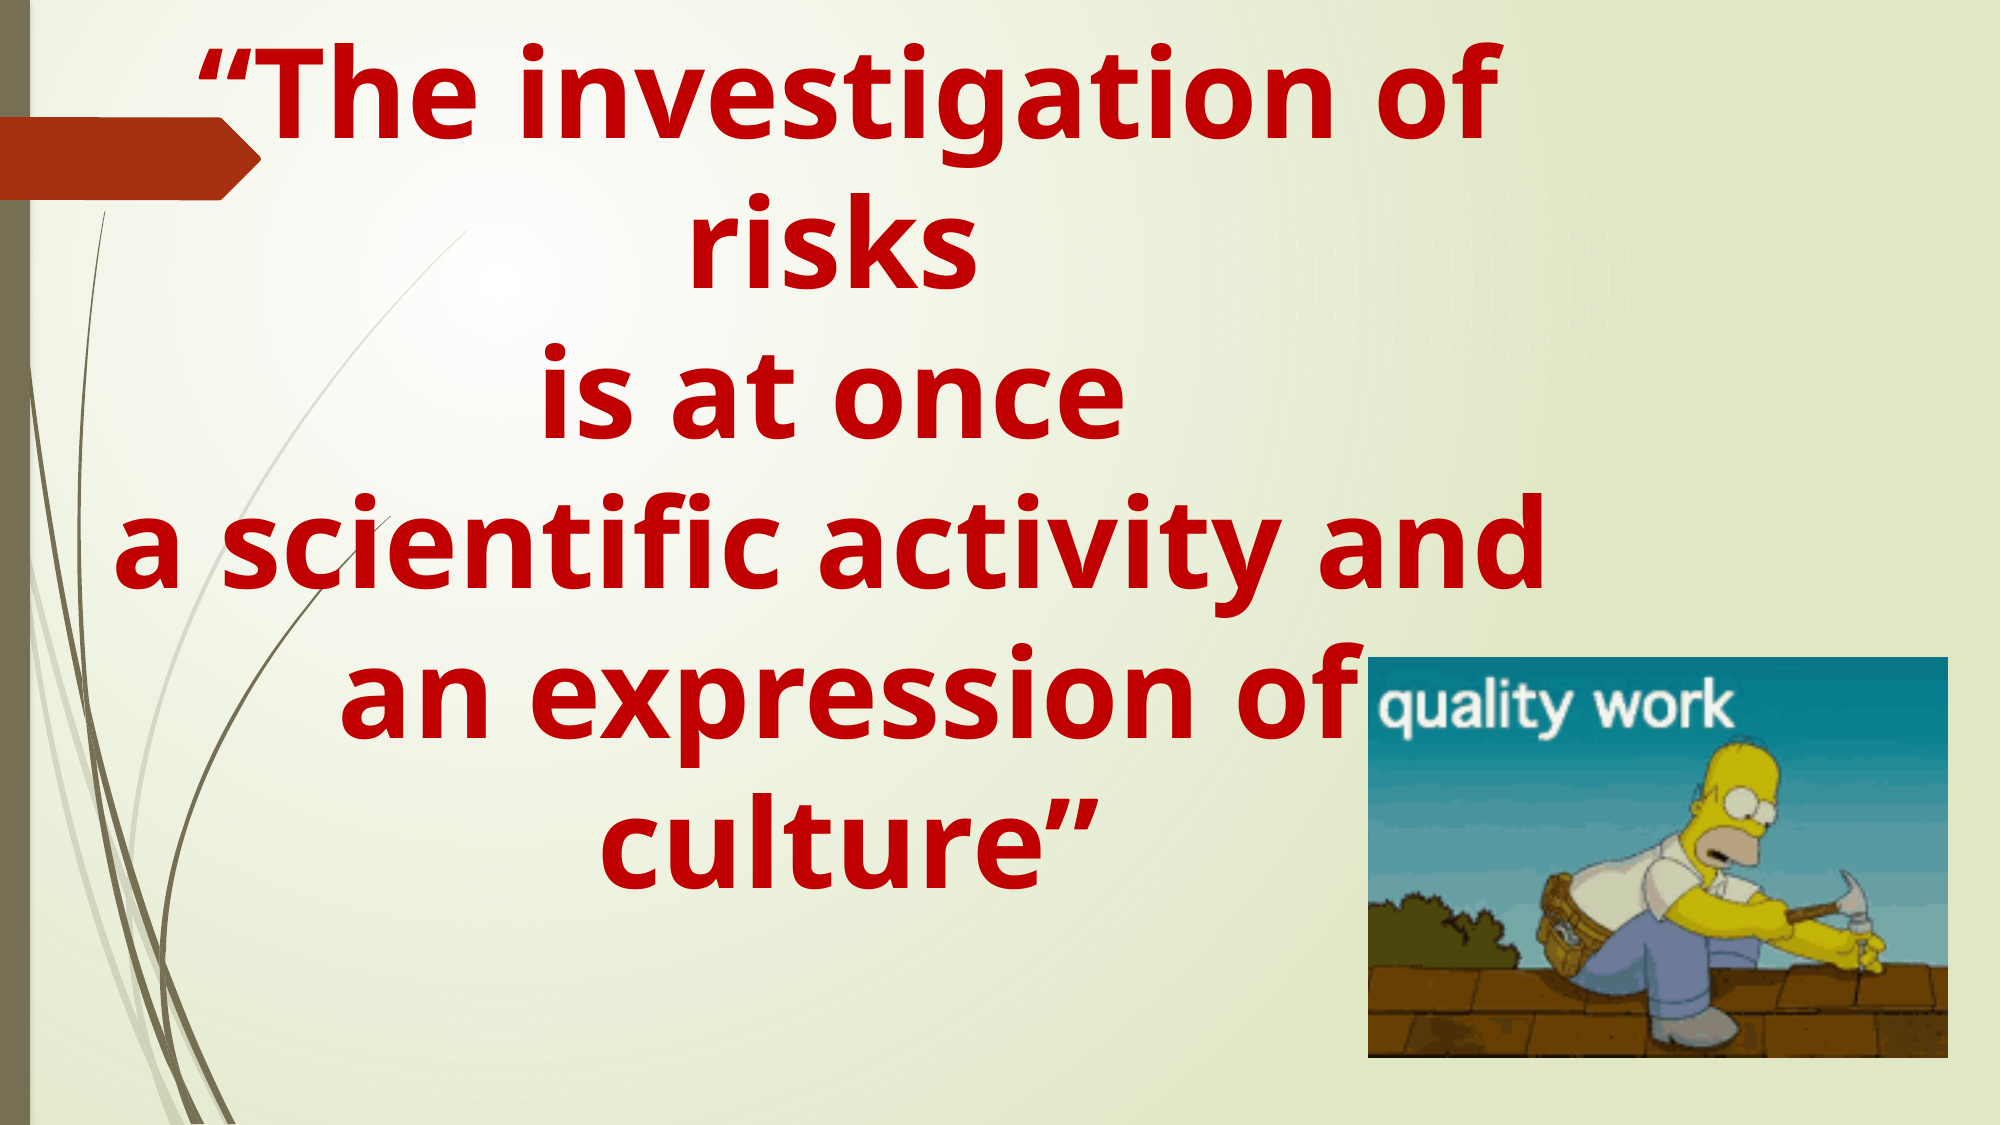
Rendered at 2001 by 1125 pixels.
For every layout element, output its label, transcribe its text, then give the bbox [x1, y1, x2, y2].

picture [1368, 656, 1948, 1058]
text_box “The investigation of risks is at once a scientific activity and an expression of culture” [94, 5, 1604, 921]
